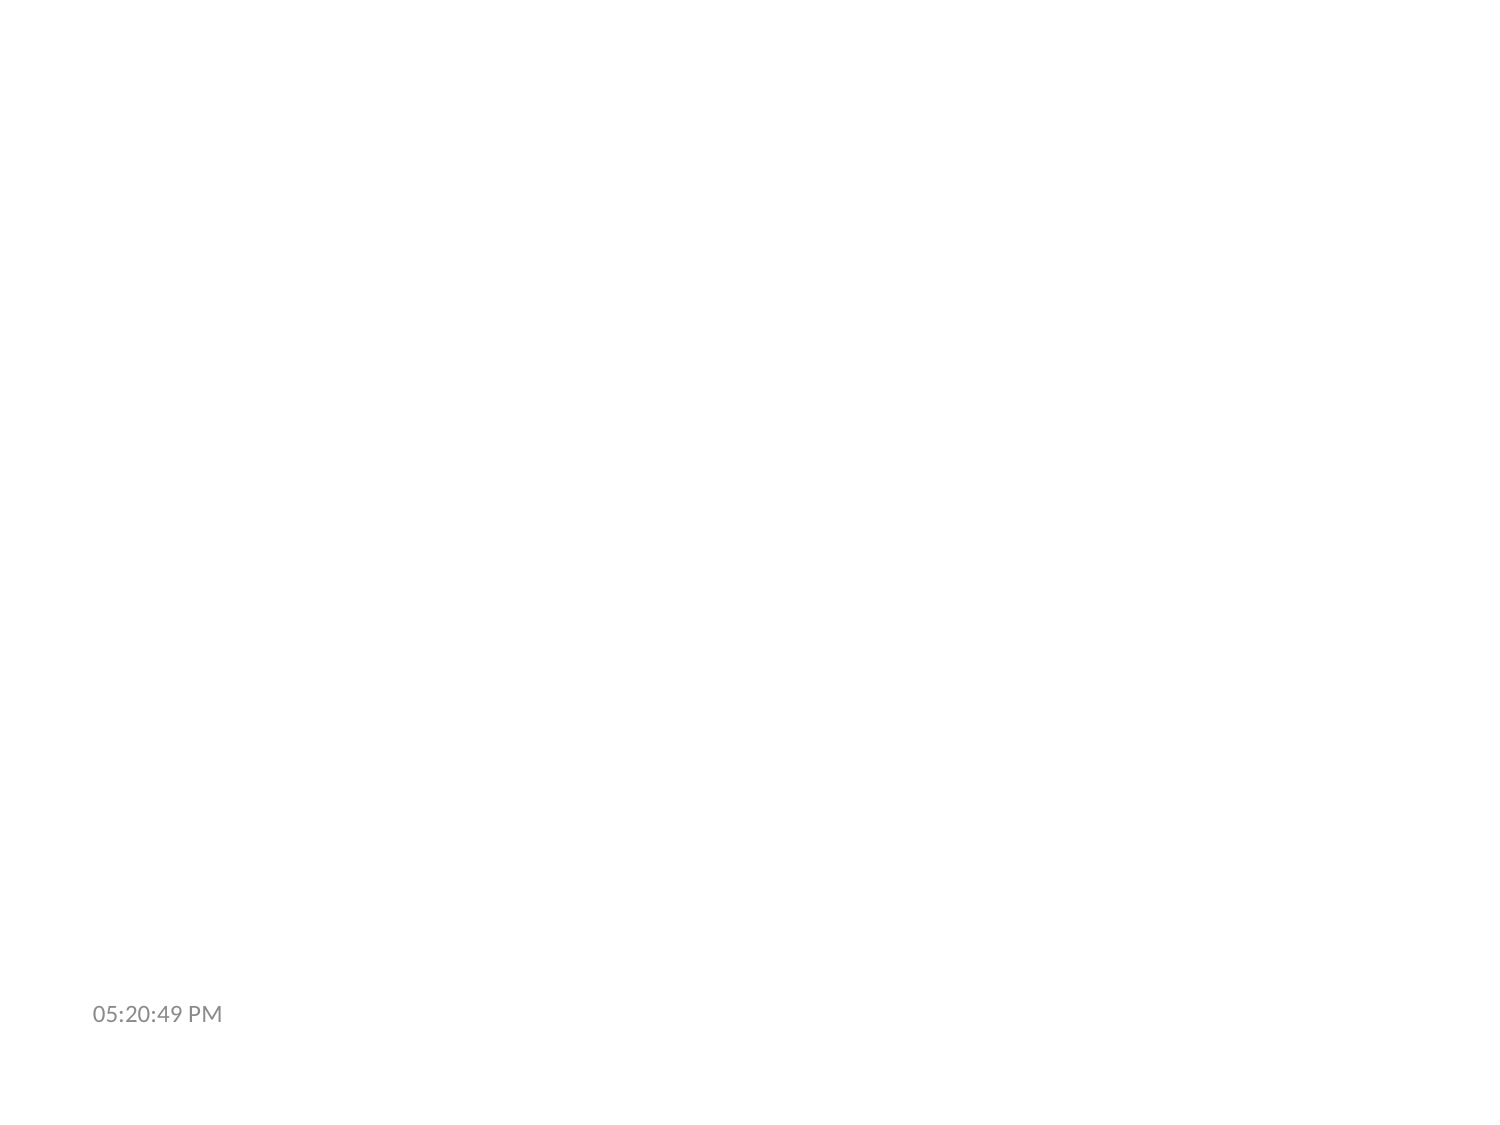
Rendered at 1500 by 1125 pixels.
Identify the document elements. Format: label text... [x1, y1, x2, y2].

text_box 3:35:09 PM [77, 982, 428, 1043]
